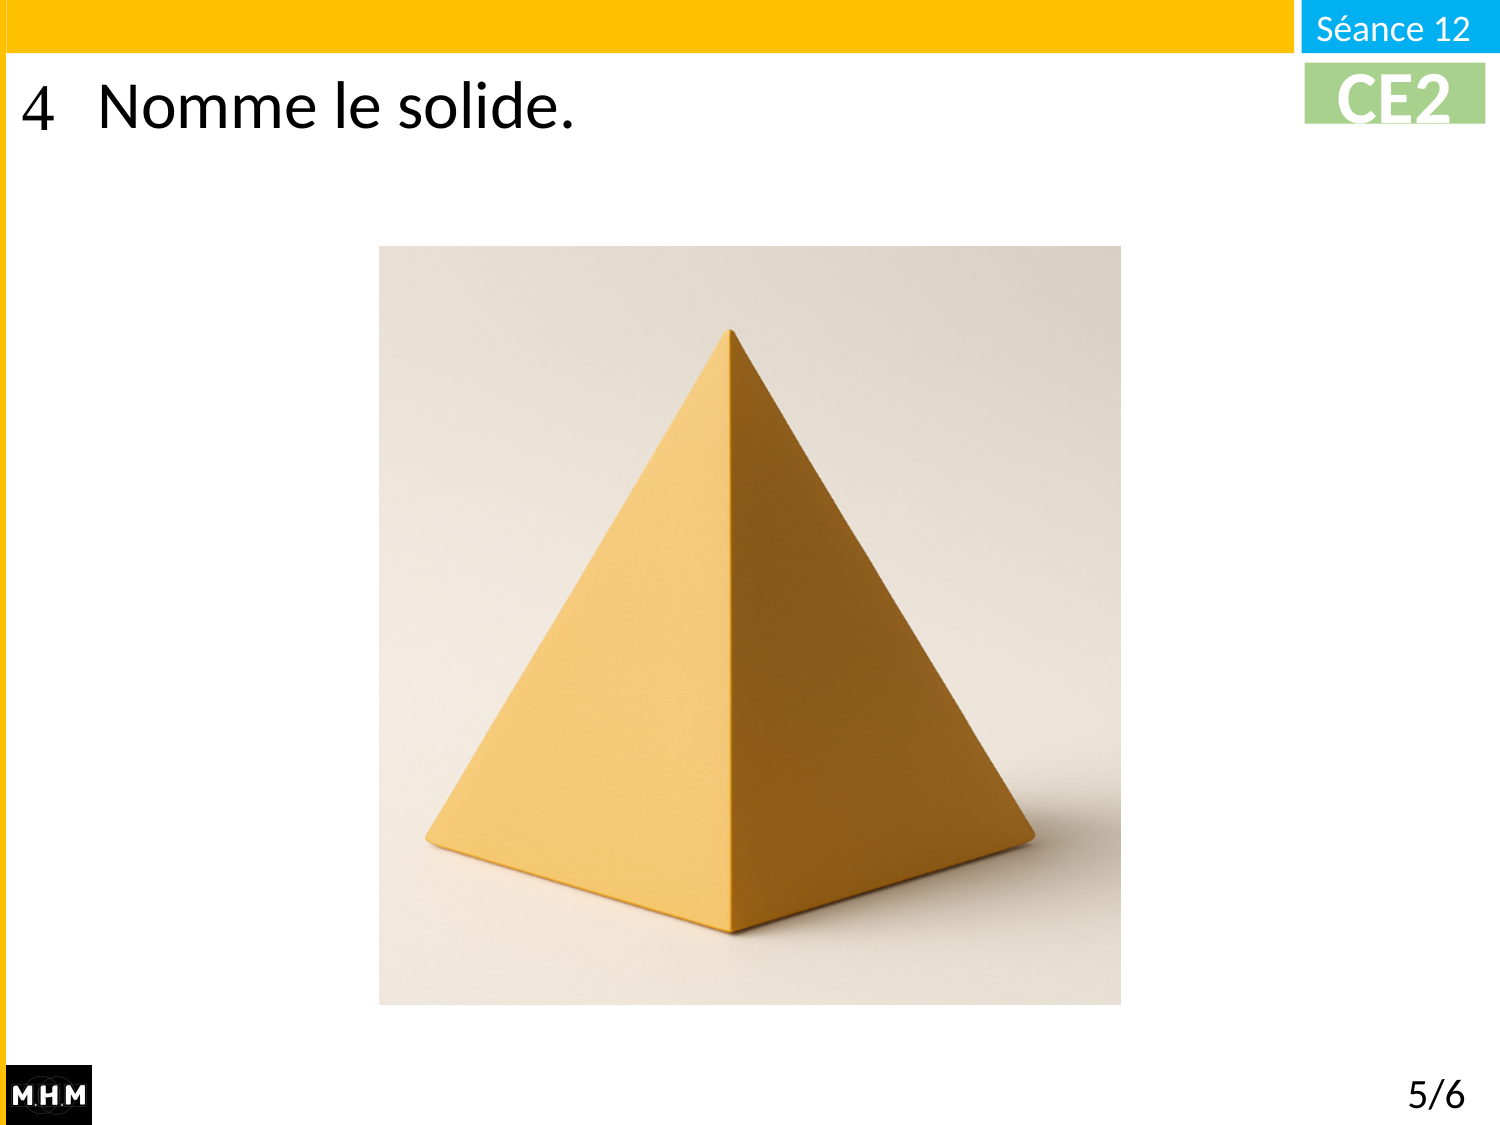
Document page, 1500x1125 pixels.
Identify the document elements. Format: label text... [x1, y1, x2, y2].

text_box CE2 [1303, 62, 1487, 125]
list 5/6 [1373, 1064, 1500, 1125]
picture [379, 246, 1121, 1005]
title Nomme le solide. [82, 62, 630, 152]
picture [6, 1065, 92, 1125]
